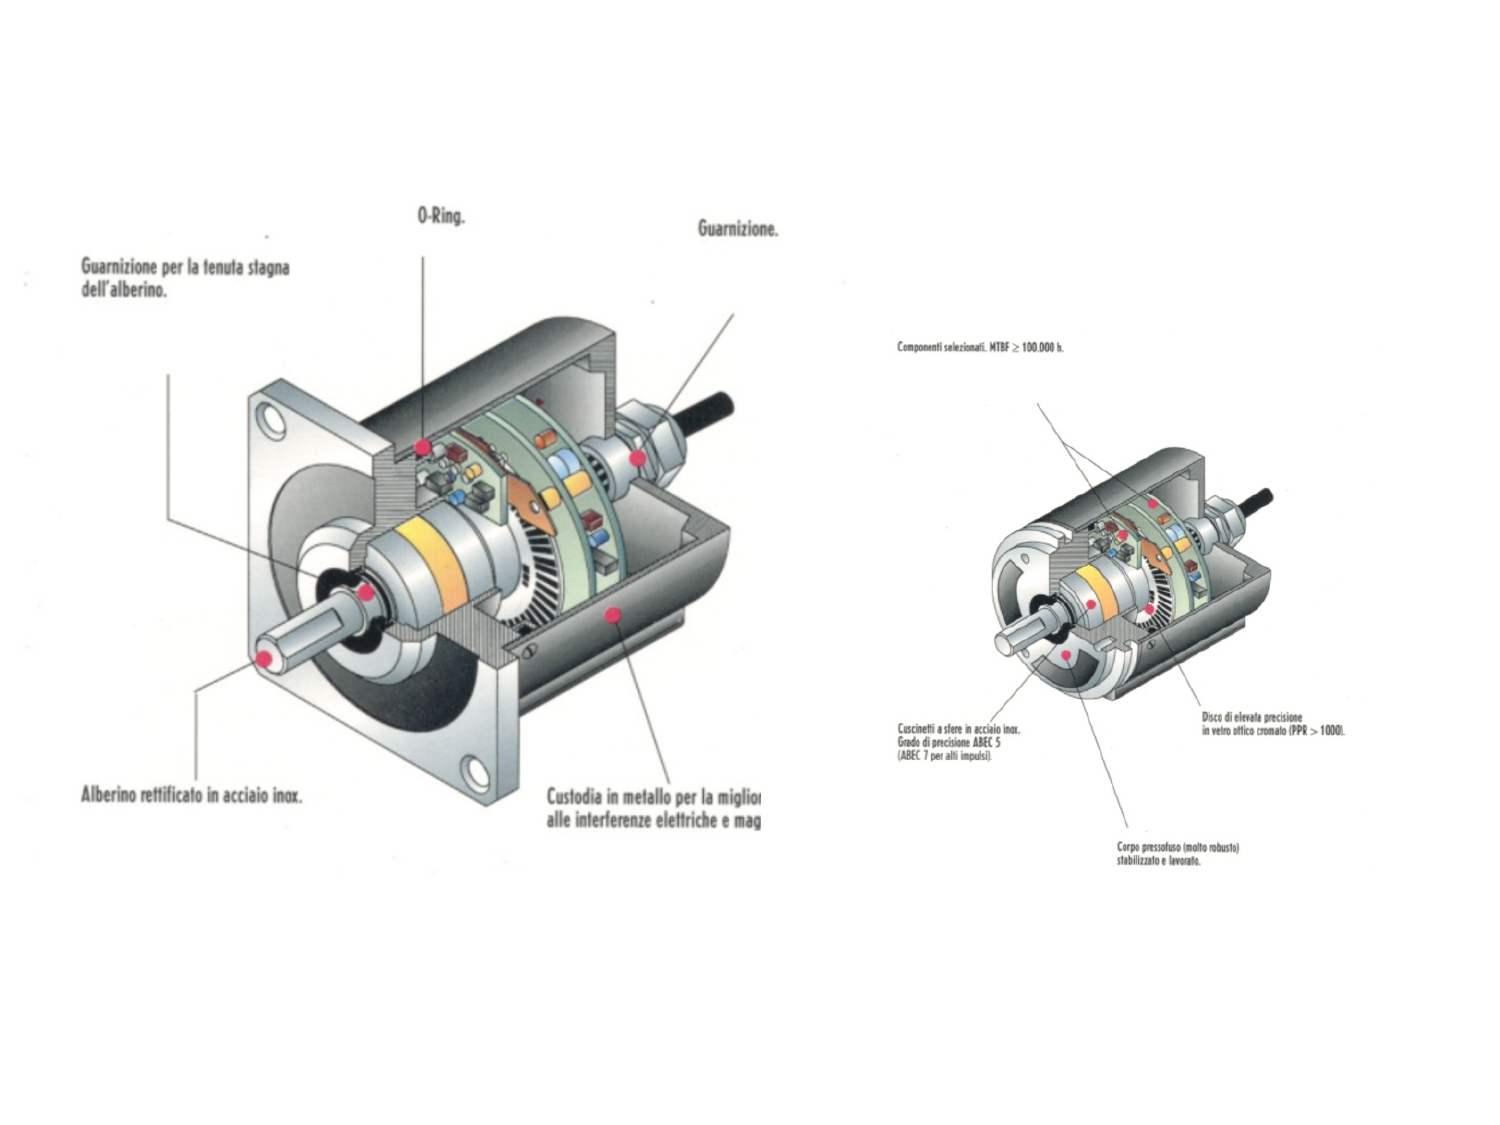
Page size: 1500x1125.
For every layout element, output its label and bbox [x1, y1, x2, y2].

picture [0, 196, 1500, 880]
